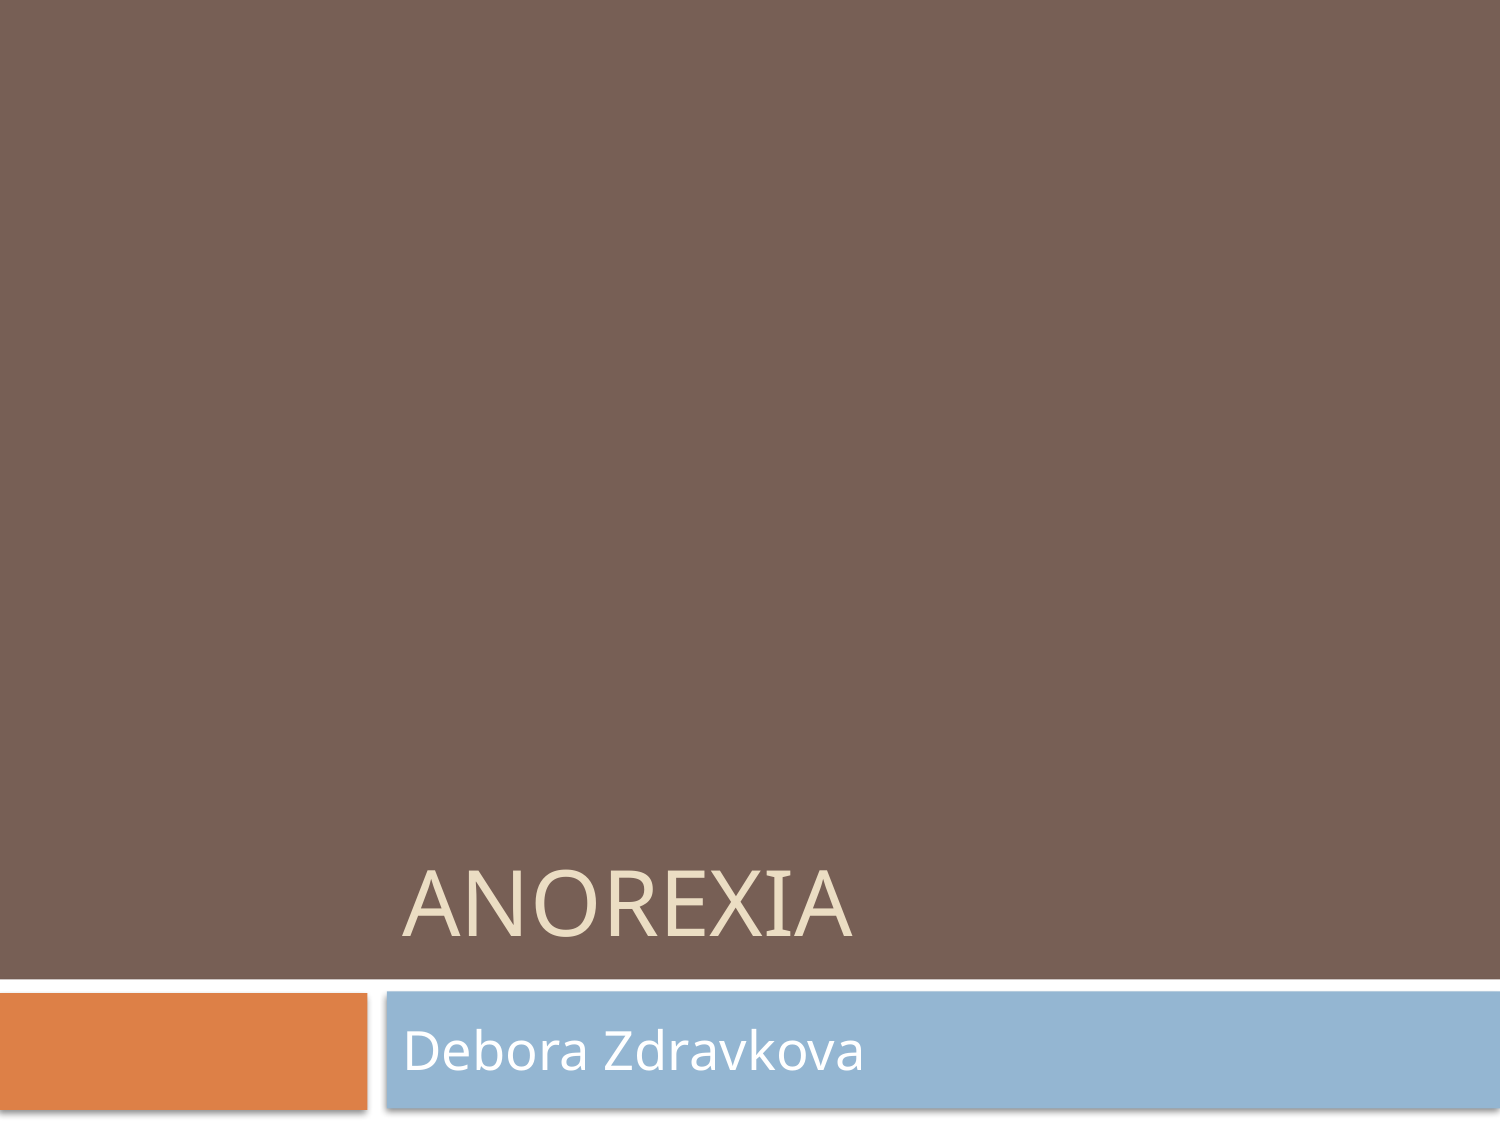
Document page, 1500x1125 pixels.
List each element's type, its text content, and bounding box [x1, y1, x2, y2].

title anorexia [387, 662, 1450, 963]
subtitle Debora Zdravkova [387, 992, 1488, 1105]
